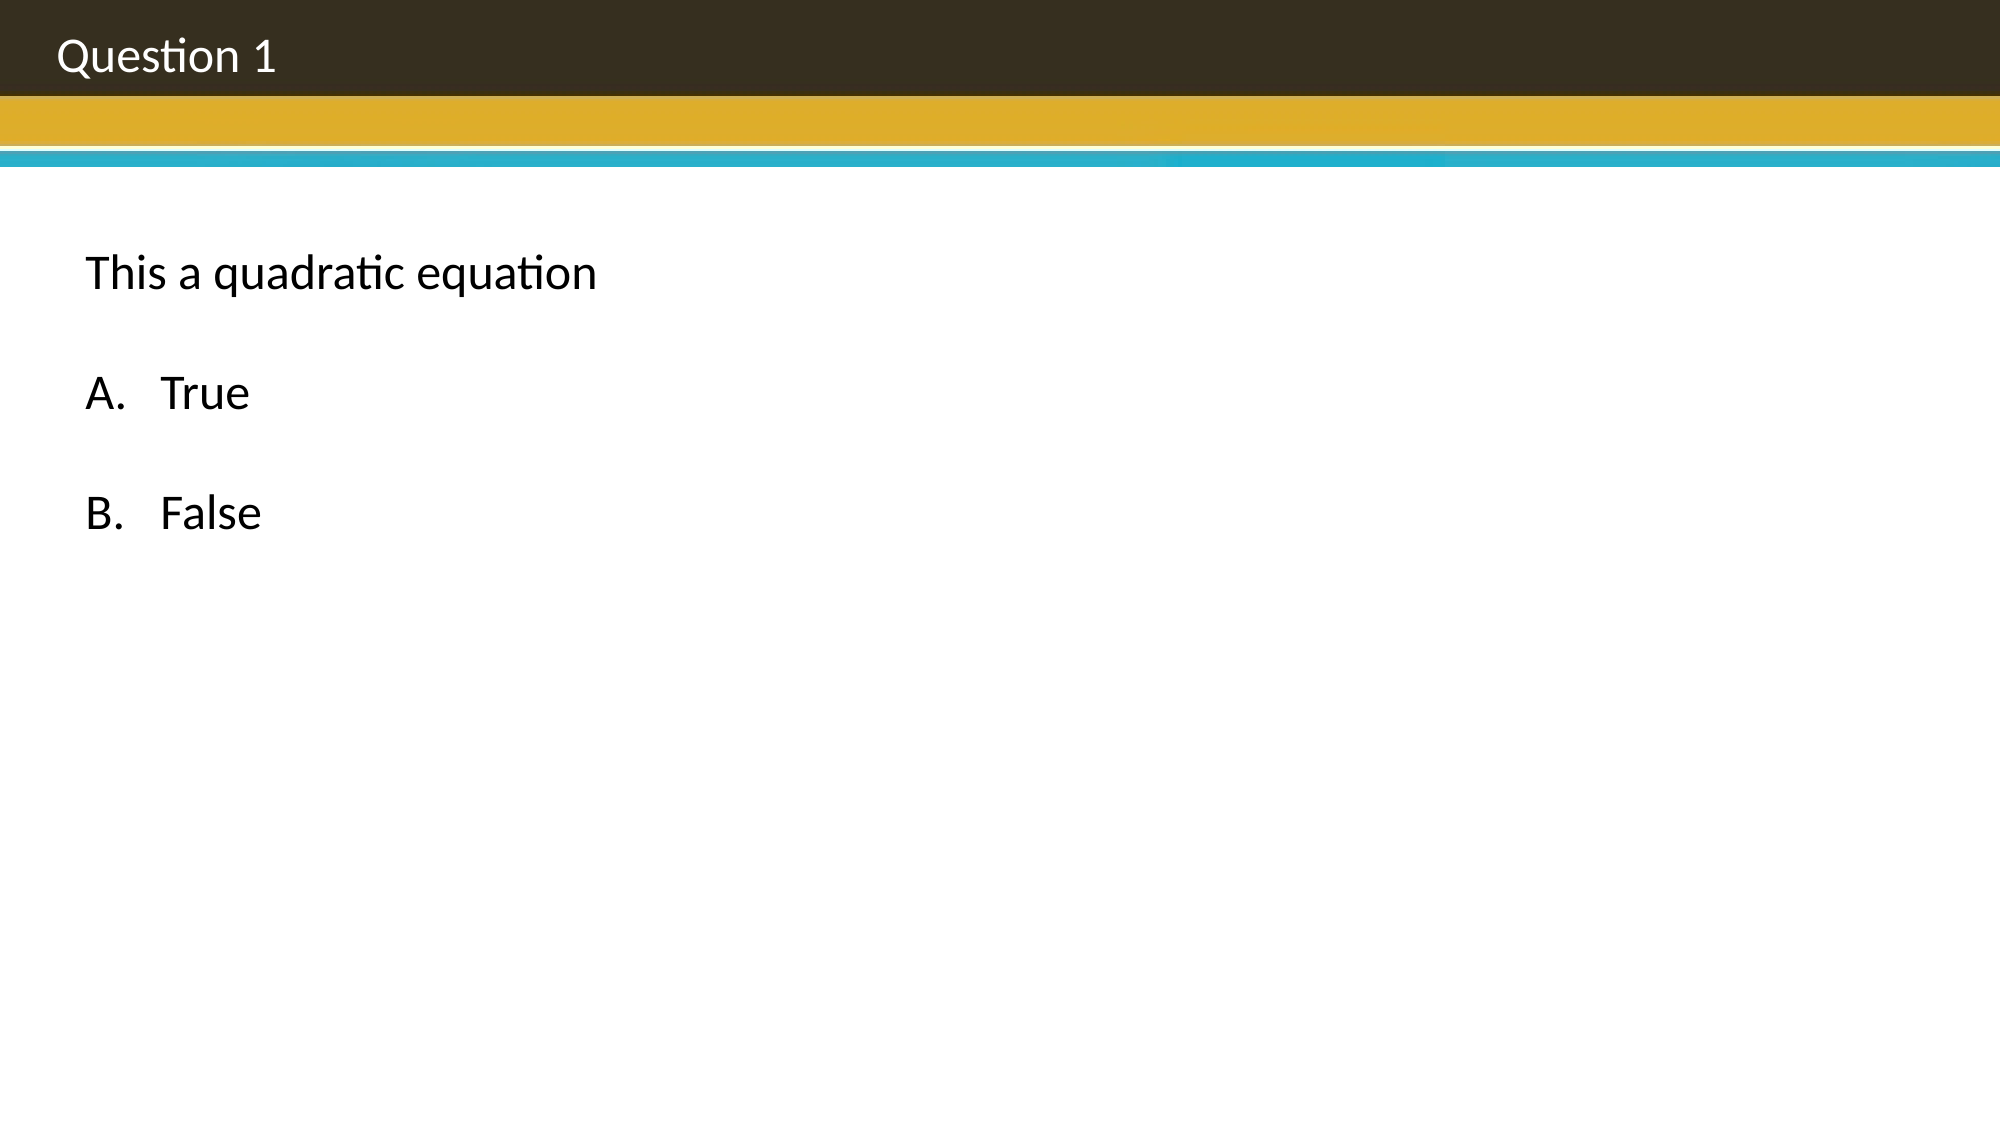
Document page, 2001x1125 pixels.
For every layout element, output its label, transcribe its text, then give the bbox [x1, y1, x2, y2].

text_box Question 1 [41, 14, 293, 90]
picture [0, 0, 2000, 167]
